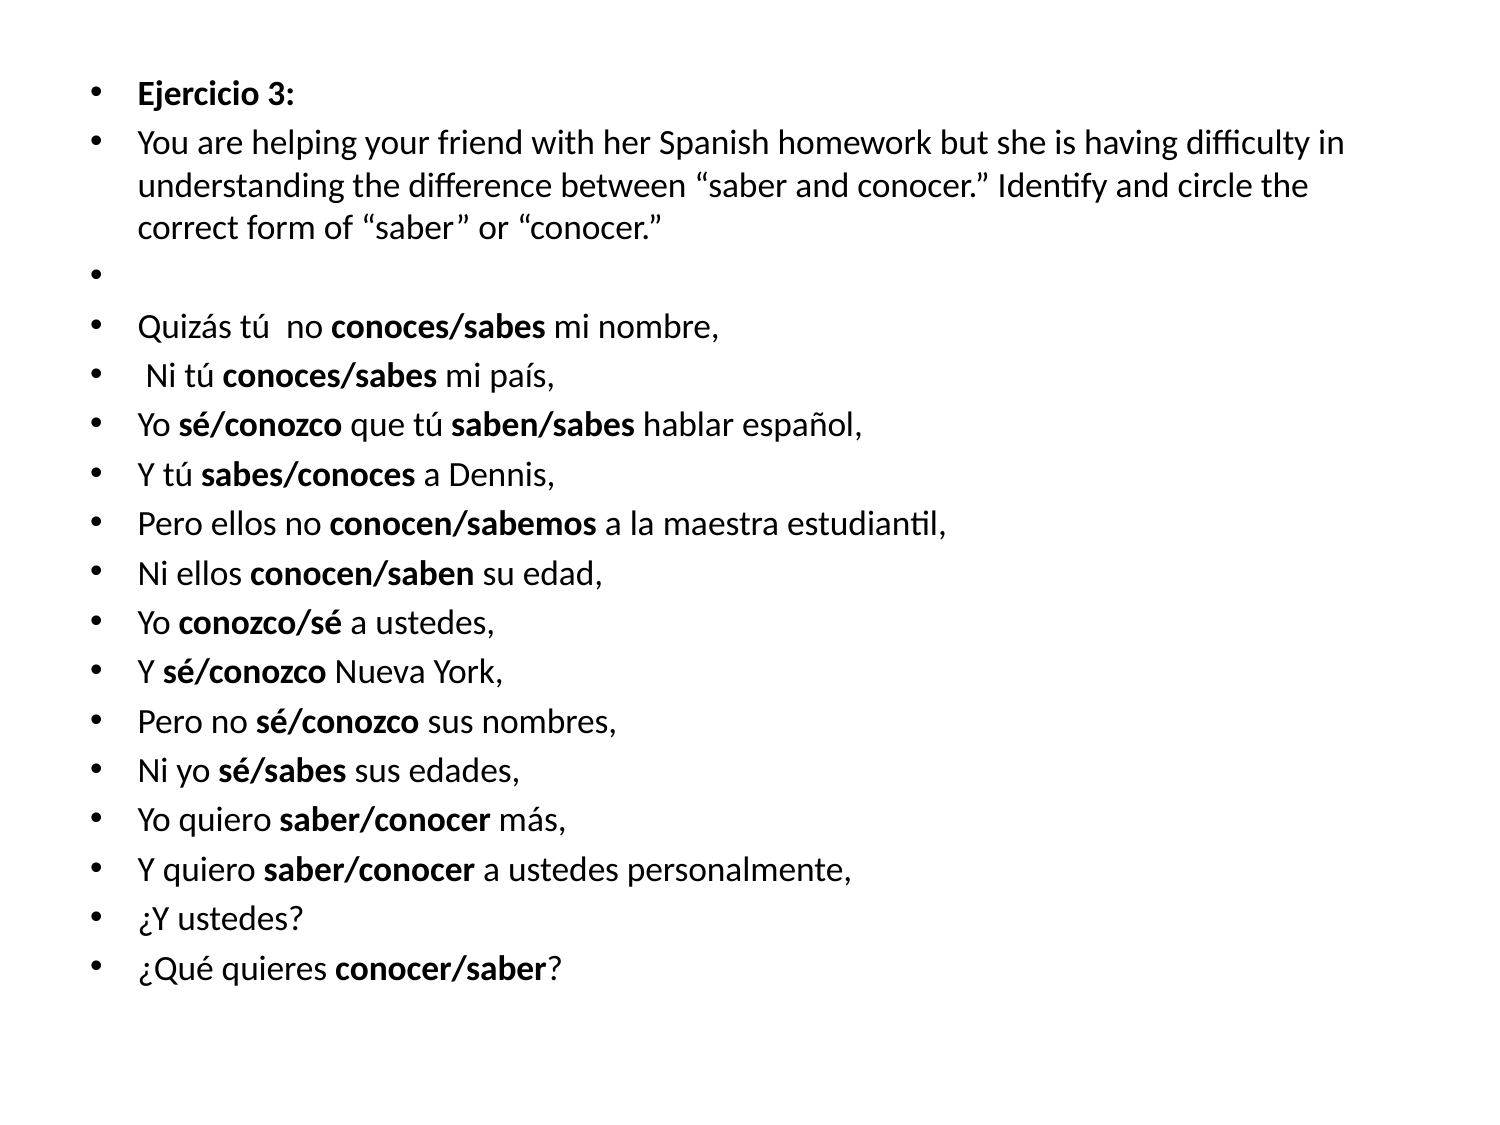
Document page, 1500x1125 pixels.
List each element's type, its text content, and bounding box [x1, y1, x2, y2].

list Ejercicio 3: You are helping your friend with her Spanish homework but she is having difficulty in understanding the difference between “saber and conocer.” Identify and circle the correct form of “saber” or “conocer.” Quizás tú no conoces/sabes mi nombre, Ni tú conoces/sabes mi país, Yo sé/conozco que tú saben/sabes hablar español, Y tú sabes/conoces a Dennis, Pero ellos no conocen/sabemos a la maestra estudiantil, Ni ellos conocen/saben su edad, Yo conozco/sé a ustedes, Y sé/conozco Nueva York, Pero no sé/conozco sus nombres, Ni yo sé/sabes sus edades, Yo quiero saber/conocer más, Y quiero saber/conocer a ustedes personalmente, ¿Y ustedes? ¿Qué quieres conocer/saber? [74, 62, 1426, 1006]
